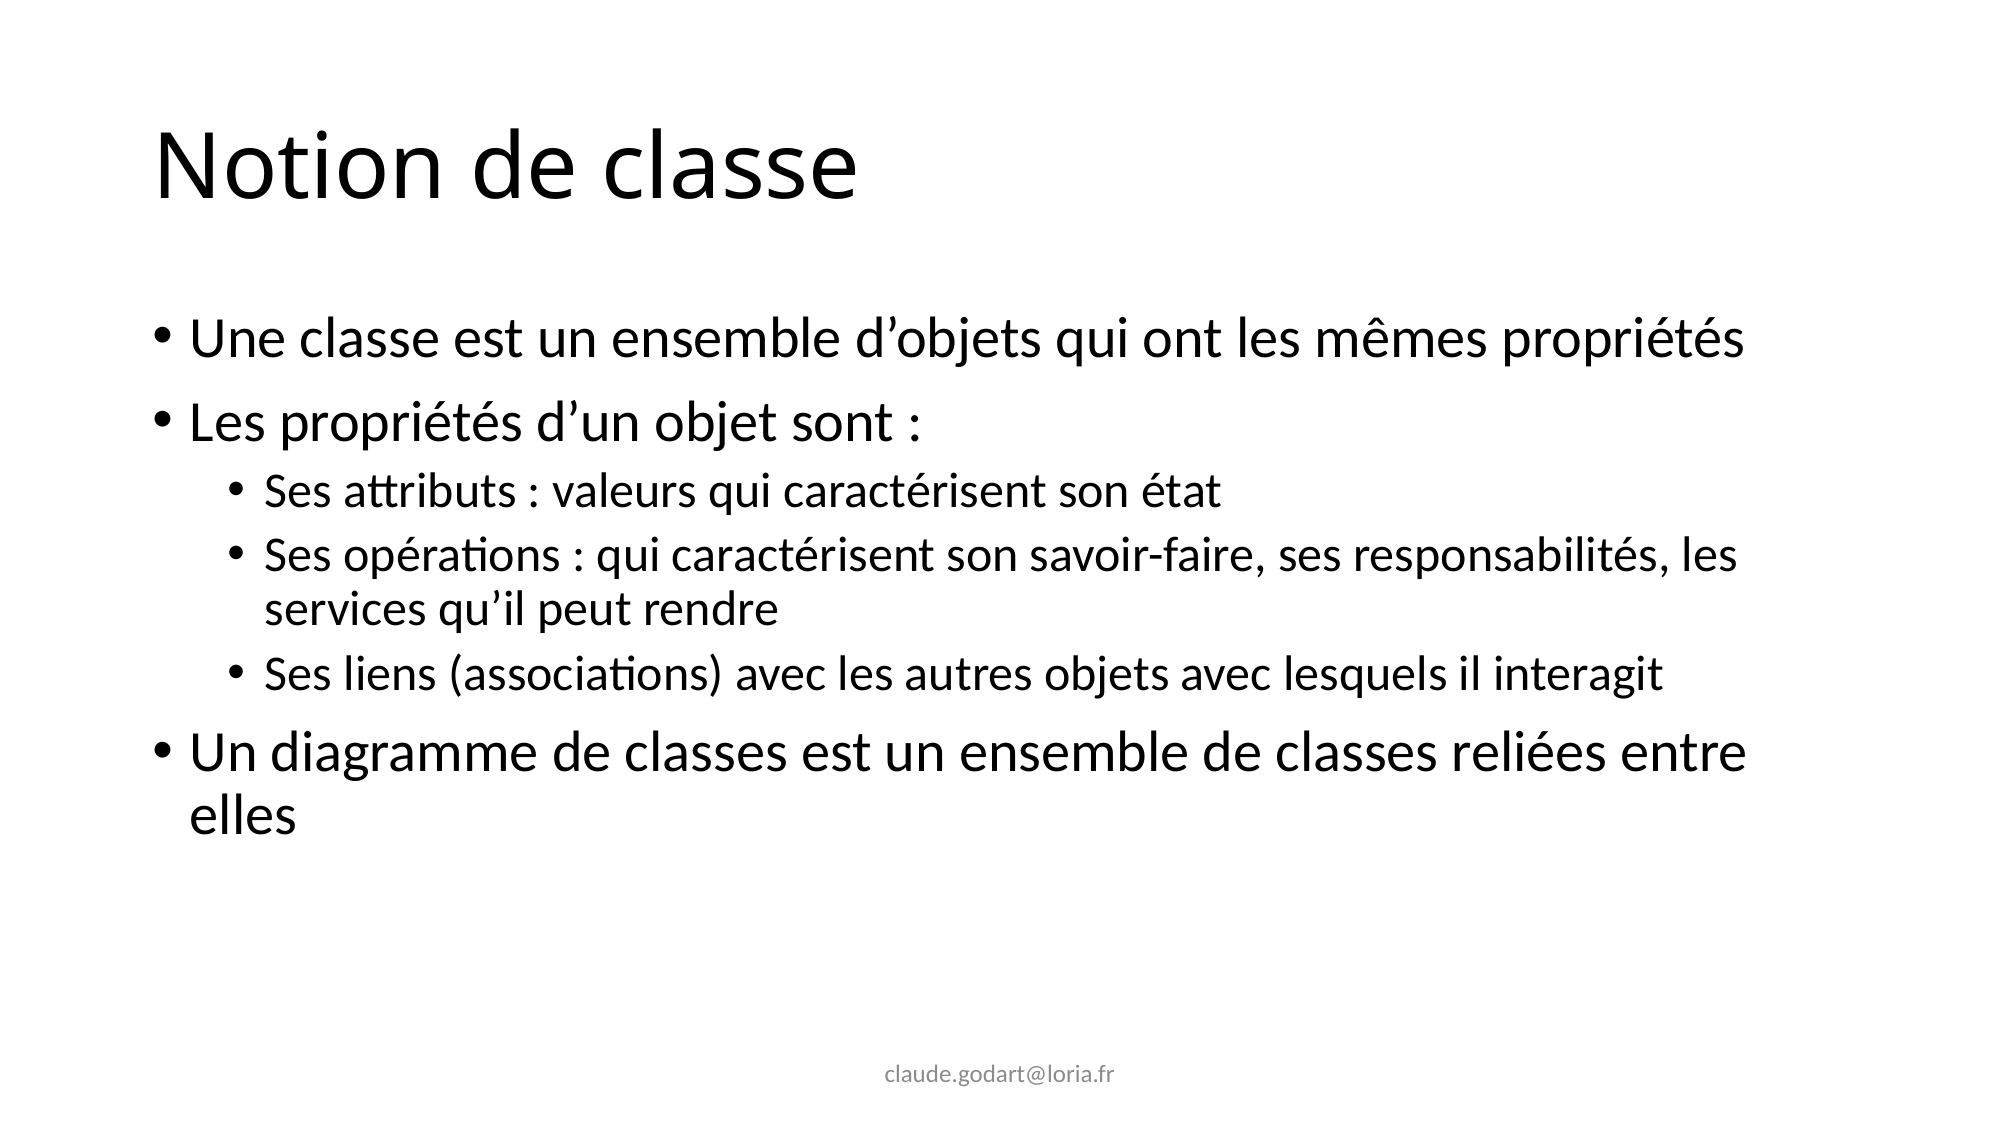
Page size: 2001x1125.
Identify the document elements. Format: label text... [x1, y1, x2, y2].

list Une classe est un ensemble d’objets qui ont les mêmes propriétés Les propriétés d’un objet sont : Ses attributs : valeurs qui caractérisent son état Ses opérations : qui caractérisent son savoir-faire, ses responsabilités, les services qu’il peut rendre Ses liens (associations) avec les autres objets avec lesquels il interagit Un diagramme de classes est un ensemble de classes reliées entre elles [137, 299, 1863, 1014]
footer claude.godart@loria.fr [662, 1042, 1338, 1103]
title Notion de classe [137, 59, 1863, 278]
